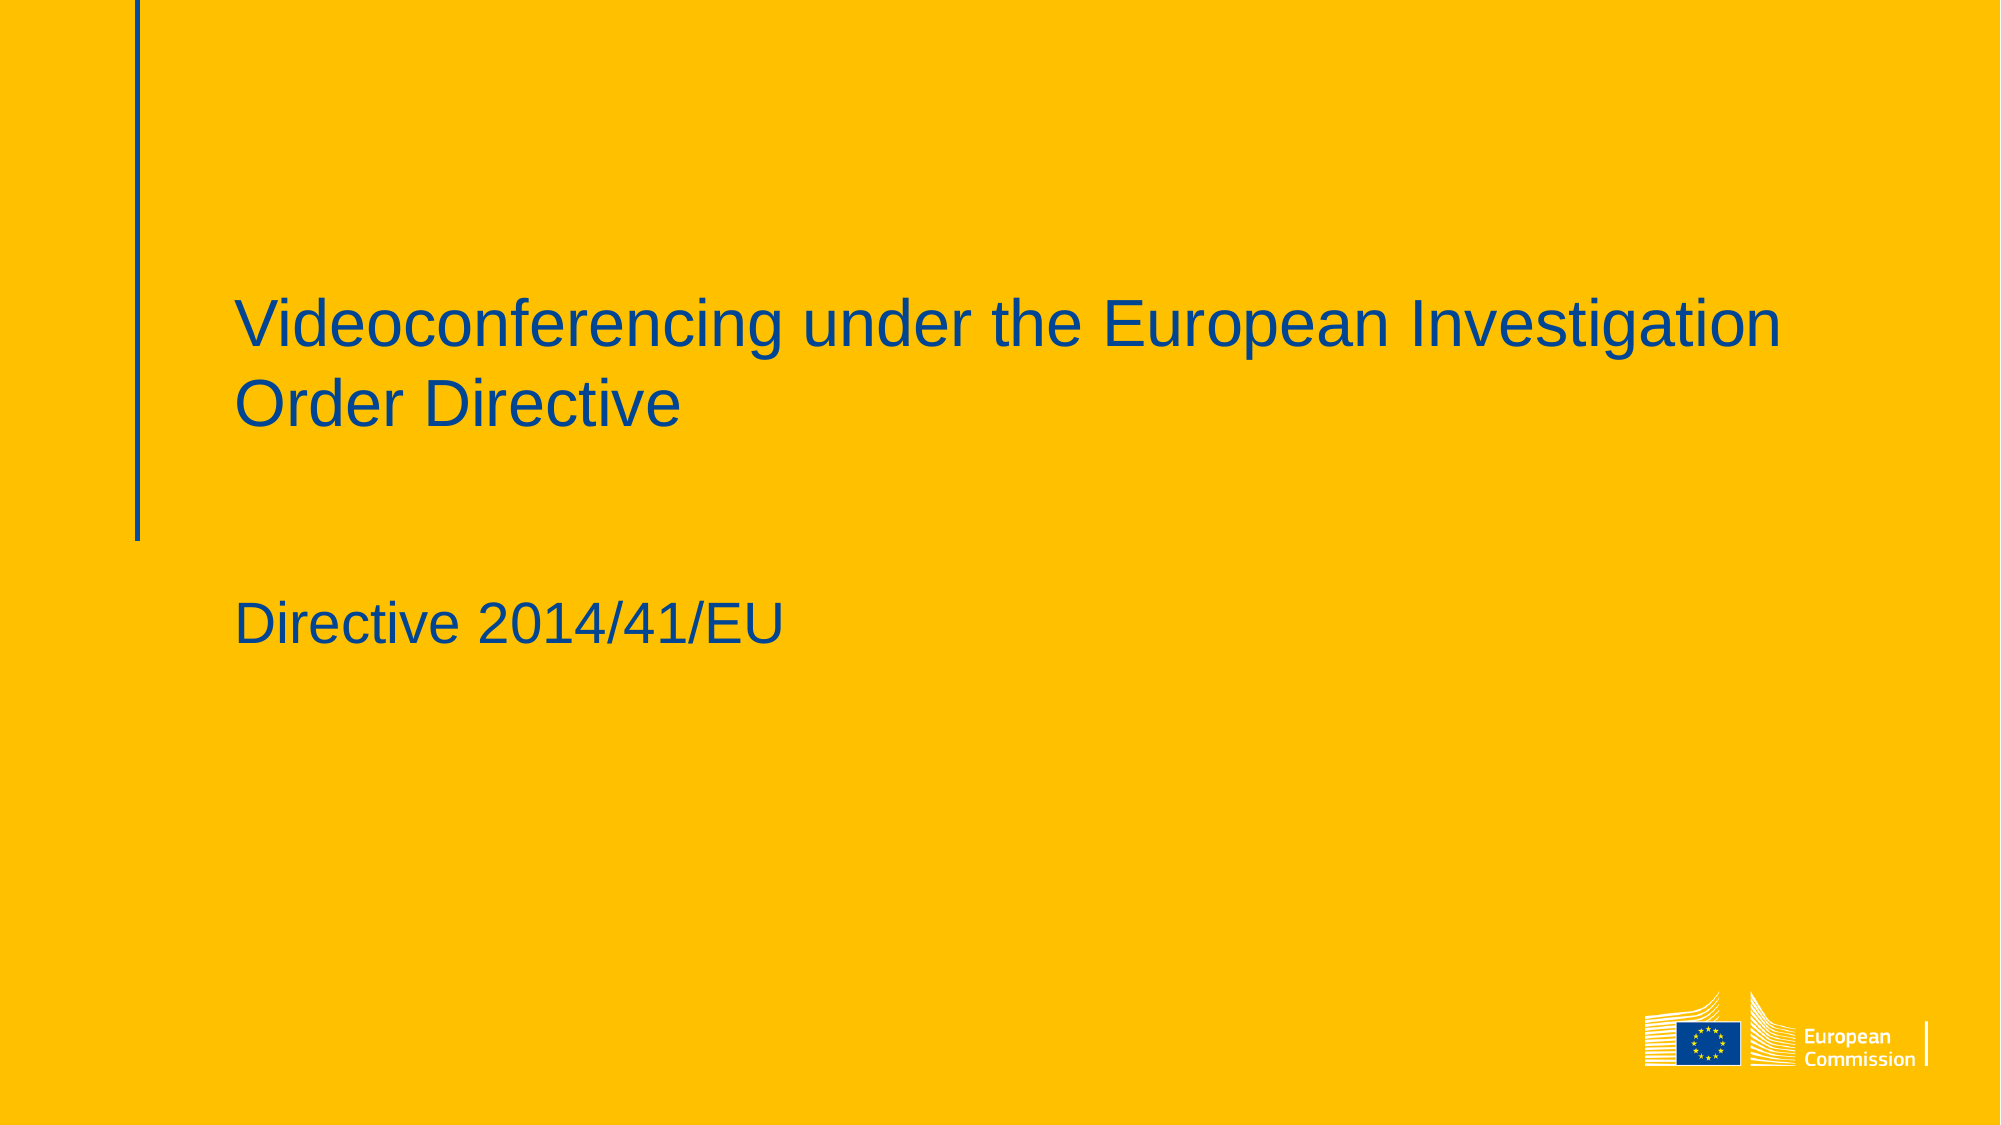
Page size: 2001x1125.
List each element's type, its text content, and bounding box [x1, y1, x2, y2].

text_box Videoconferencing under the European Investigation Order Directive Directive 2014/41/EU [219, 272, 1885, 930]
picture [1645, 991, 1928, 1066]
